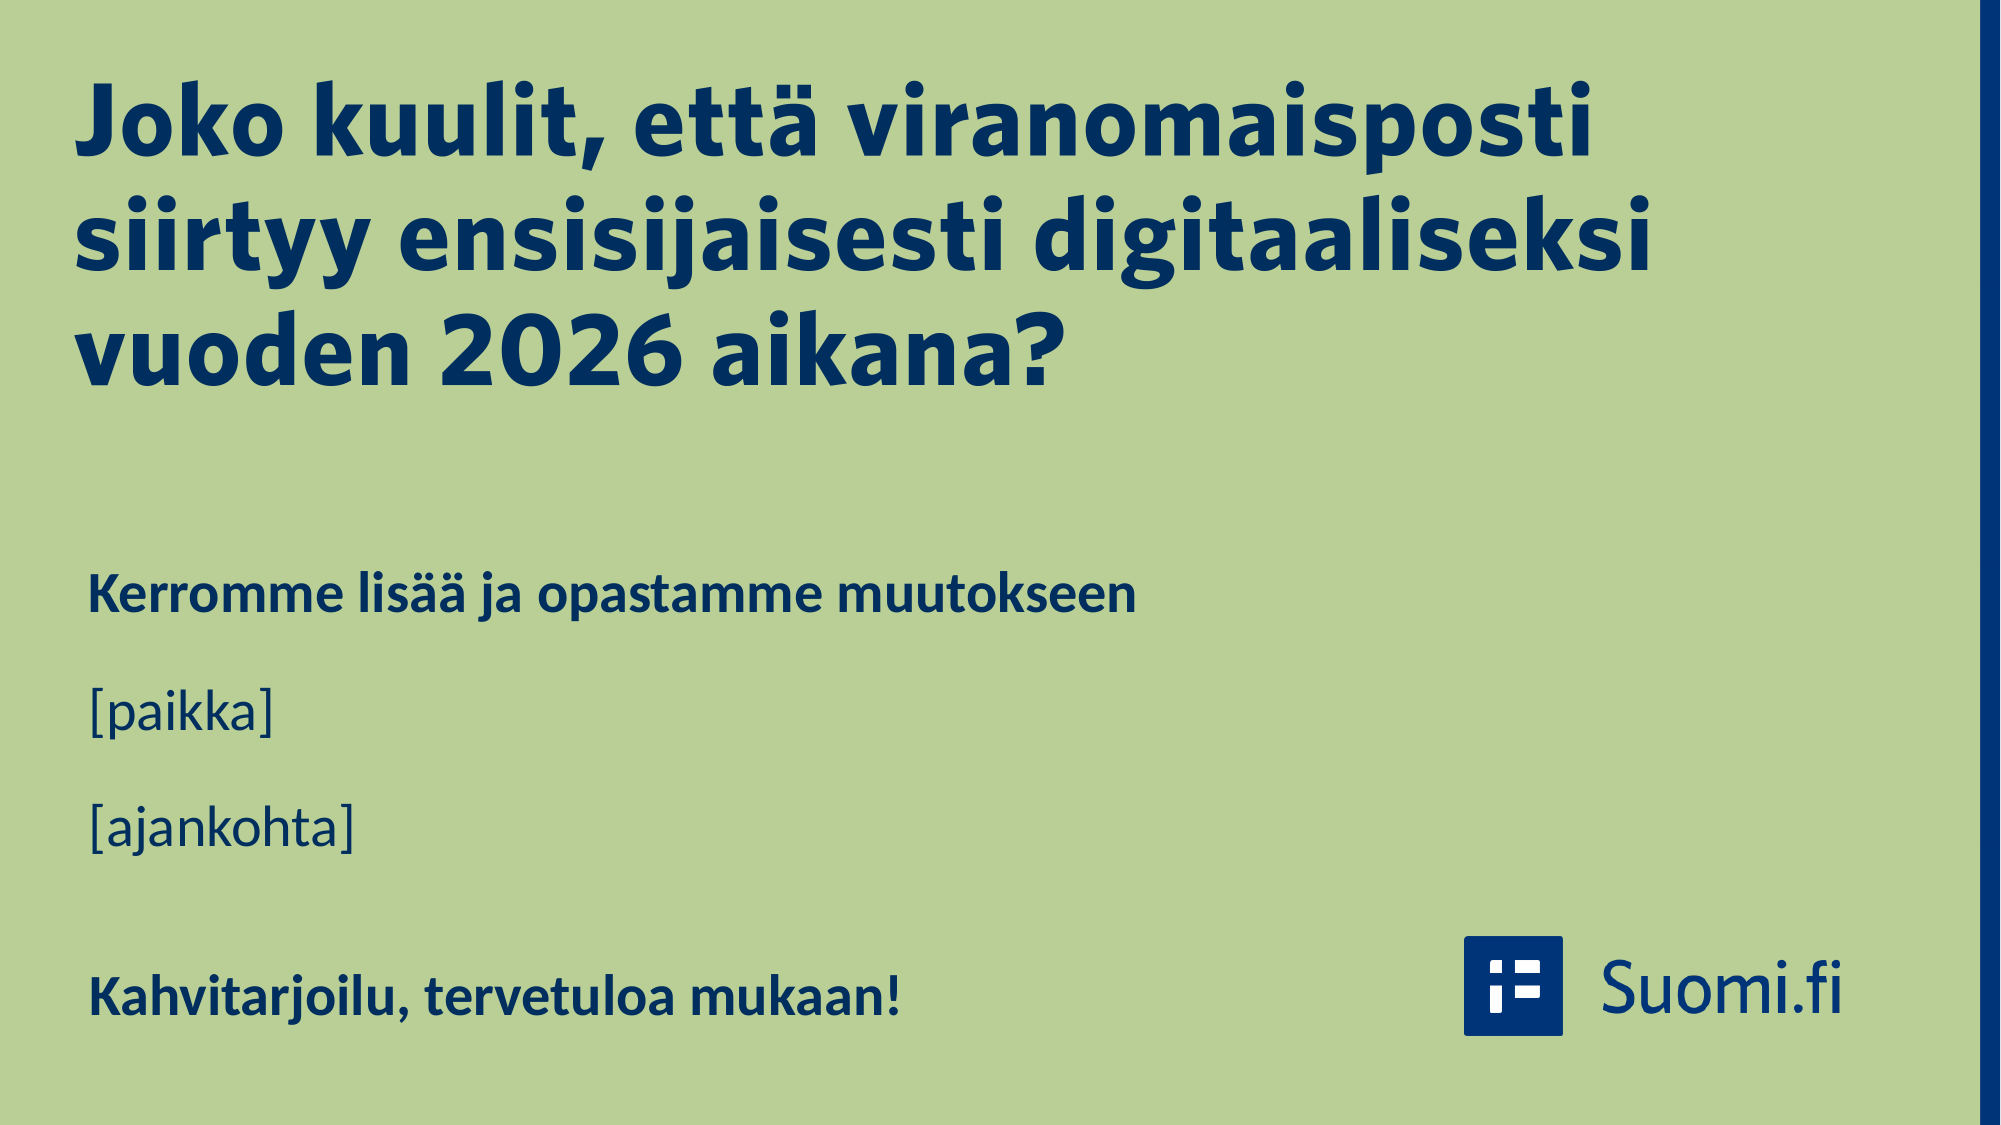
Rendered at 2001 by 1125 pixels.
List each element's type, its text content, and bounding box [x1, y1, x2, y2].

text_box Kahvitarjoilu, tervetuloa mukaan! [89, 957, 951, 1028]
picture [0, 0, 2001, 1125]
text_box [paikka] [ajankohta] [88, 672, 1814, 859]
